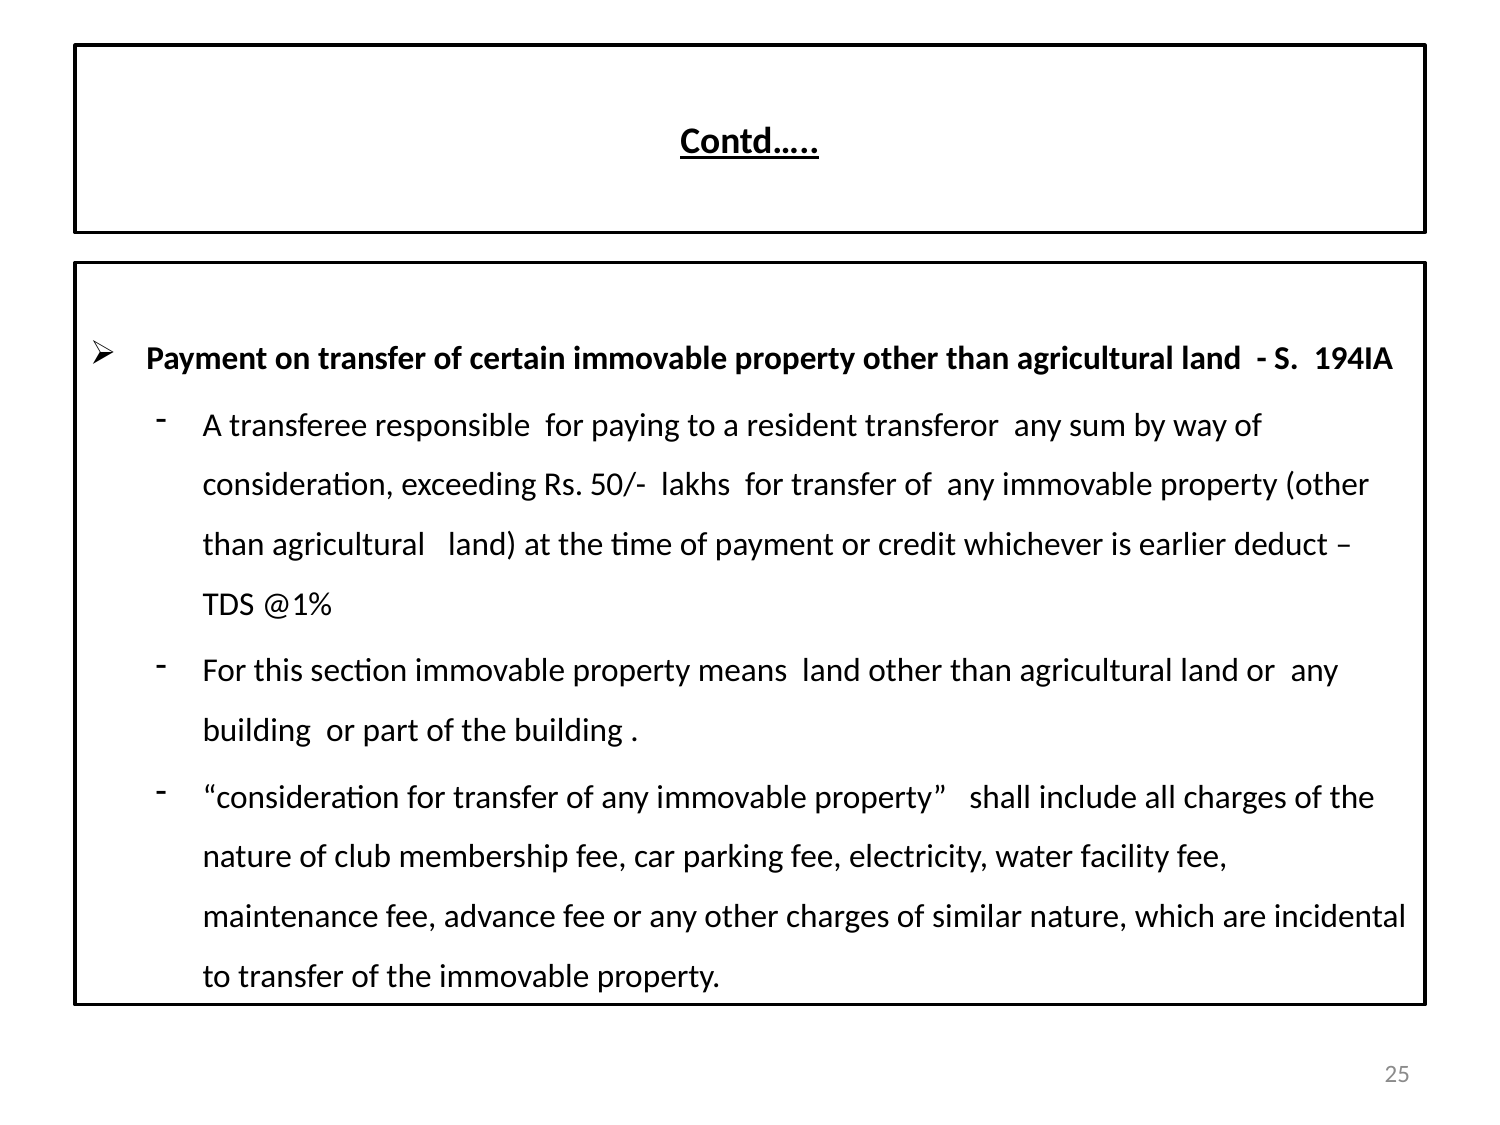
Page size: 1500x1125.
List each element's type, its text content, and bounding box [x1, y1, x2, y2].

slide_number 25 [1074, 1042, 1425, 1103]
title Contd….. [75, 45, 1425, 233]
list Payment on transfer of certain immovable property other than agricultural land - S. 194IA A transferee responsible for paying to a resident transferor any sum by way of consideration, exceeding Rs. 50/- lakhs for transfer of any immovable property (other than agricultural land) at the time of payment or credit whichever is earlier deduct – TDS @1% For this section immovable property means land other than agricultural land or any building or part of the building . “consideration for transfer of any immovable property” shall include all charges of the nature of club membership fee, car parking fee, electricity, water facility fee, maintenance fee, advance fee or any other charges of similar nature, which are incidental to transfer of the immovable property. [75, 262, 1425, 1005]
